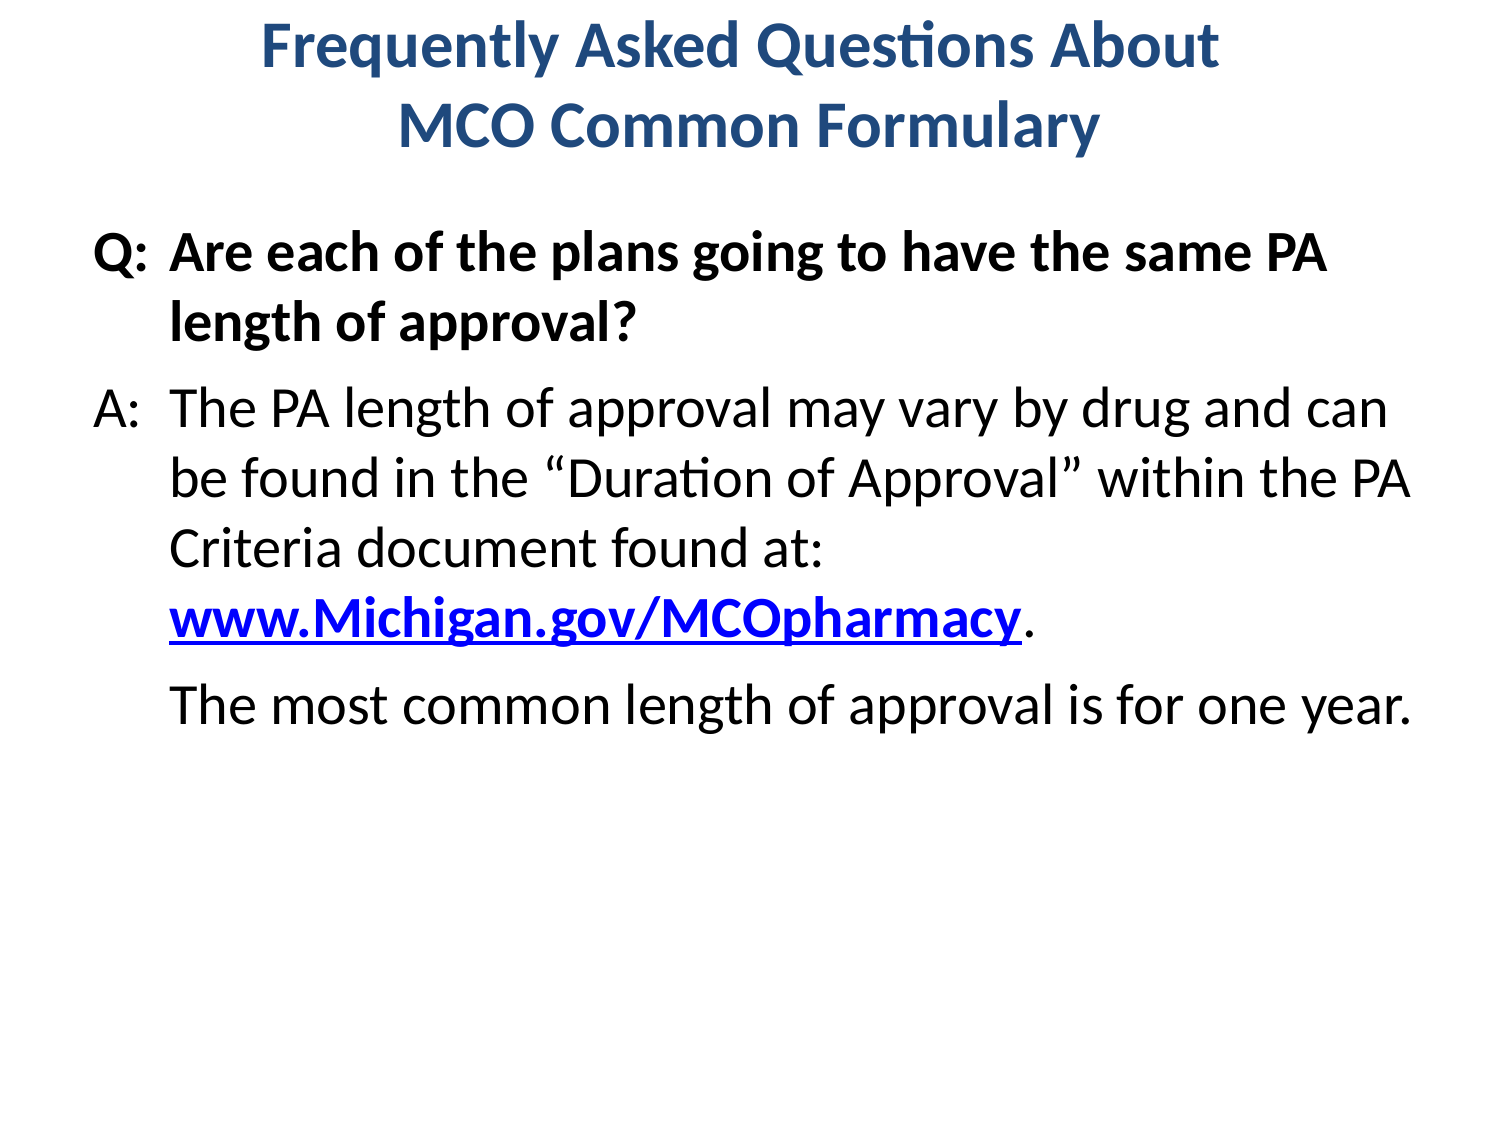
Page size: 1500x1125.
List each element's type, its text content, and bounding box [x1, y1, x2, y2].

list Q: Are each of the plans going to have the same PA length of approval? A: The PA length of approval may vary by drug and can be found in the “Duration of Approval” within the PA Criteria document found at: www.Michigan.gov/MCOpharmacy. The most common length of approval is for one year. [78, 205, 1450, 1043]
title Frequently Asked Questions About MCO Common Formulary [49, 37, 1450, 125]
